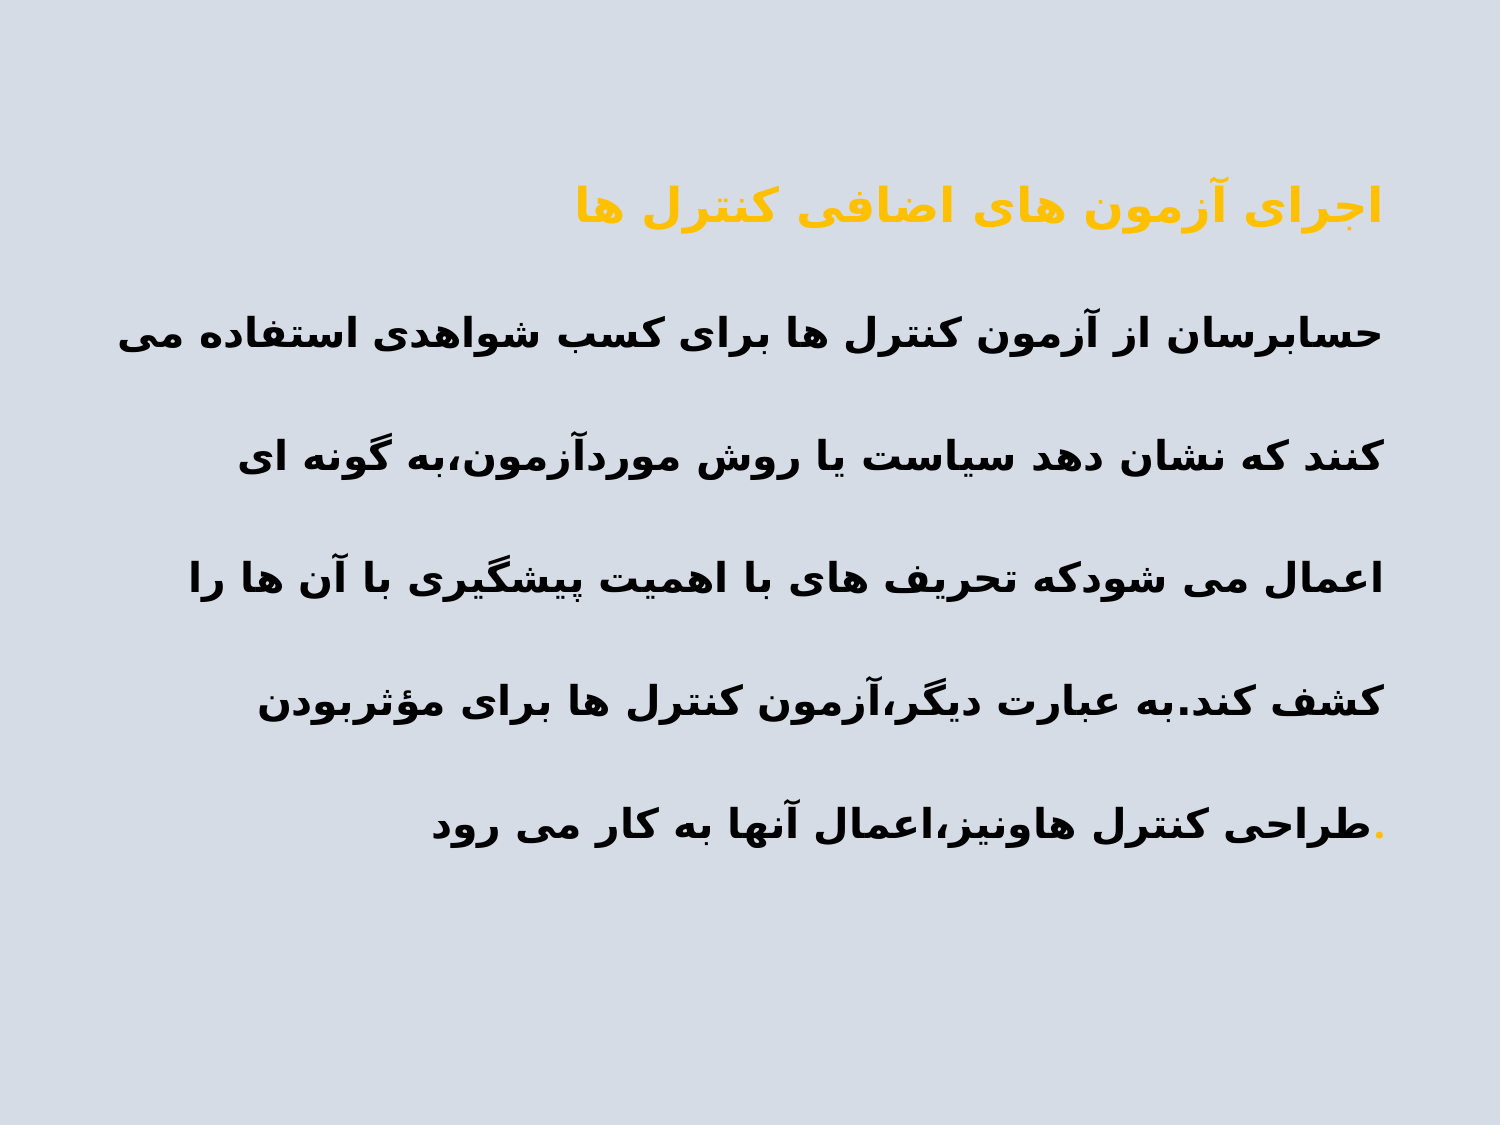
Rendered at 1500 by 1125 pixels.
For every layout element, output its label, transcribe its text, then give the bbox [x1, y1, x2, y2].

title اجرای آزمون های اضافی کنترل ها حسابرسان از آزمون کنترل ها برای کسب شواهدی استفاده می کنند که نشان دهد سیاست یا روش موردآزمون،به گونه ای اعمال می شودکه تحریف های با اهمیت پیشگیری با آن ها را کشف کند.به عبارت دیگر،آزمون کنترل ها برای مؤثربودن طراحی کنترل هاونیز،اعمال آنها به کار می رود. [100, 78, 1401, 858]
